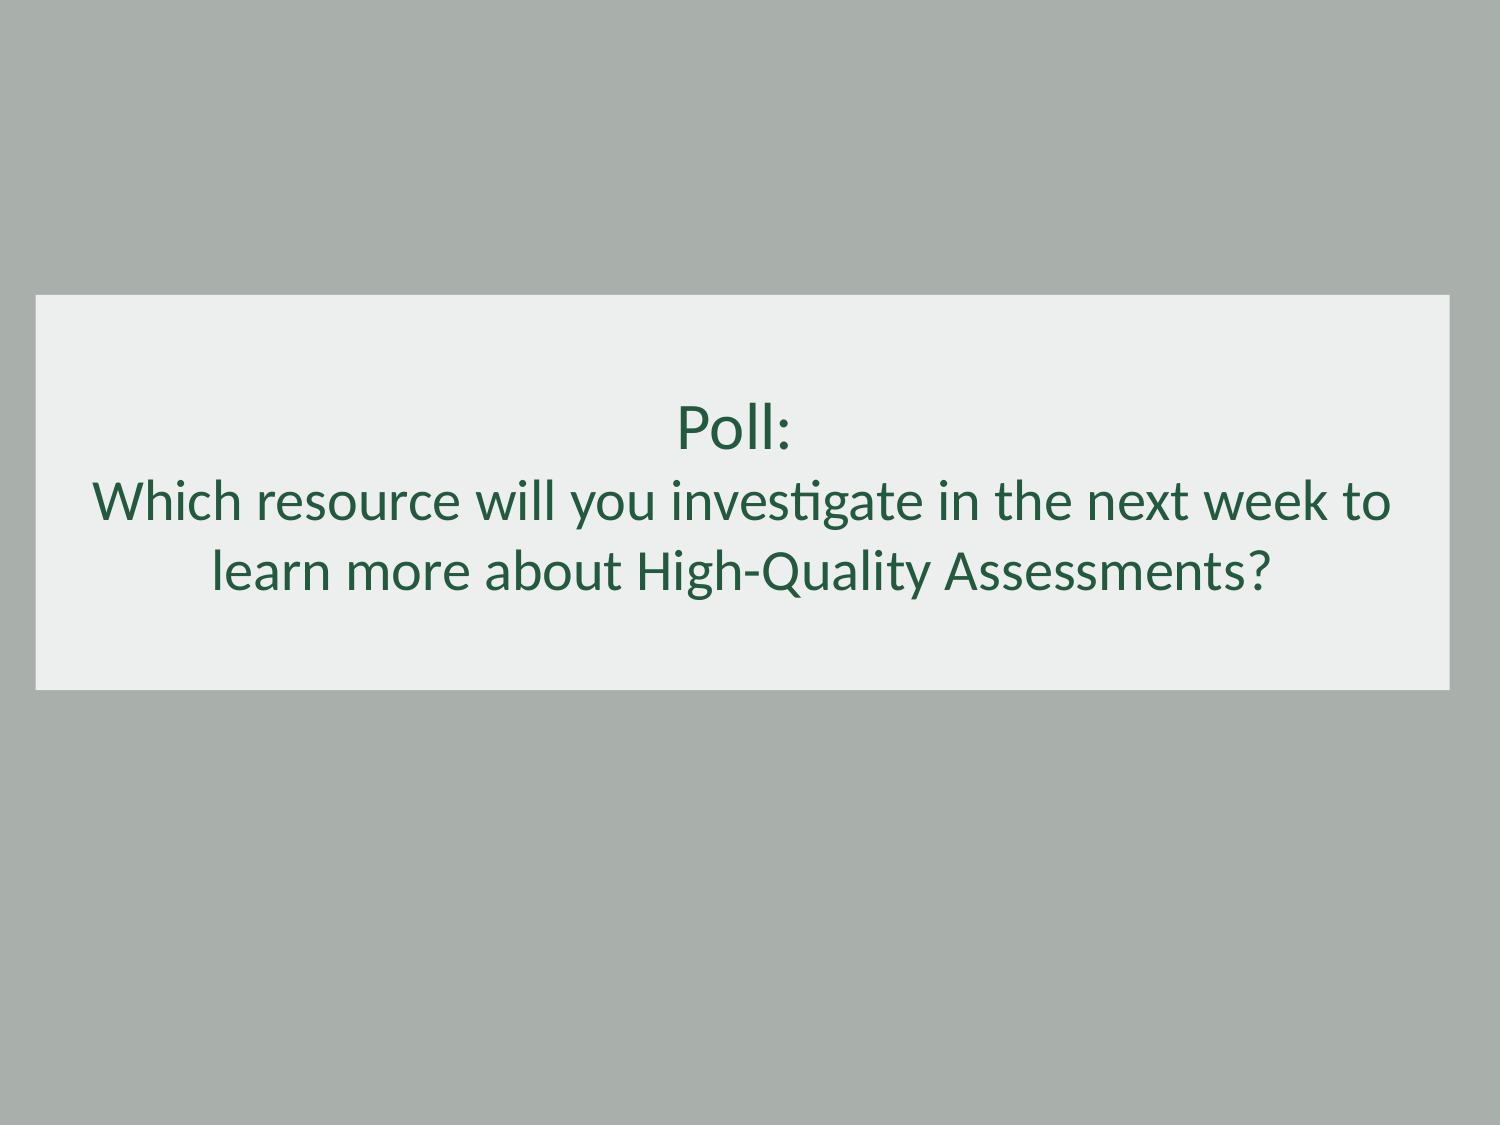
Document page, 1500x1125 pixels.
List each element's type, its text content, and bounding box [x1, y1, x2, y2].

title Poll: Which resource will you investigate in the next week to learn more about High-Quality Assessments? [35, 294, 1450, 691]
